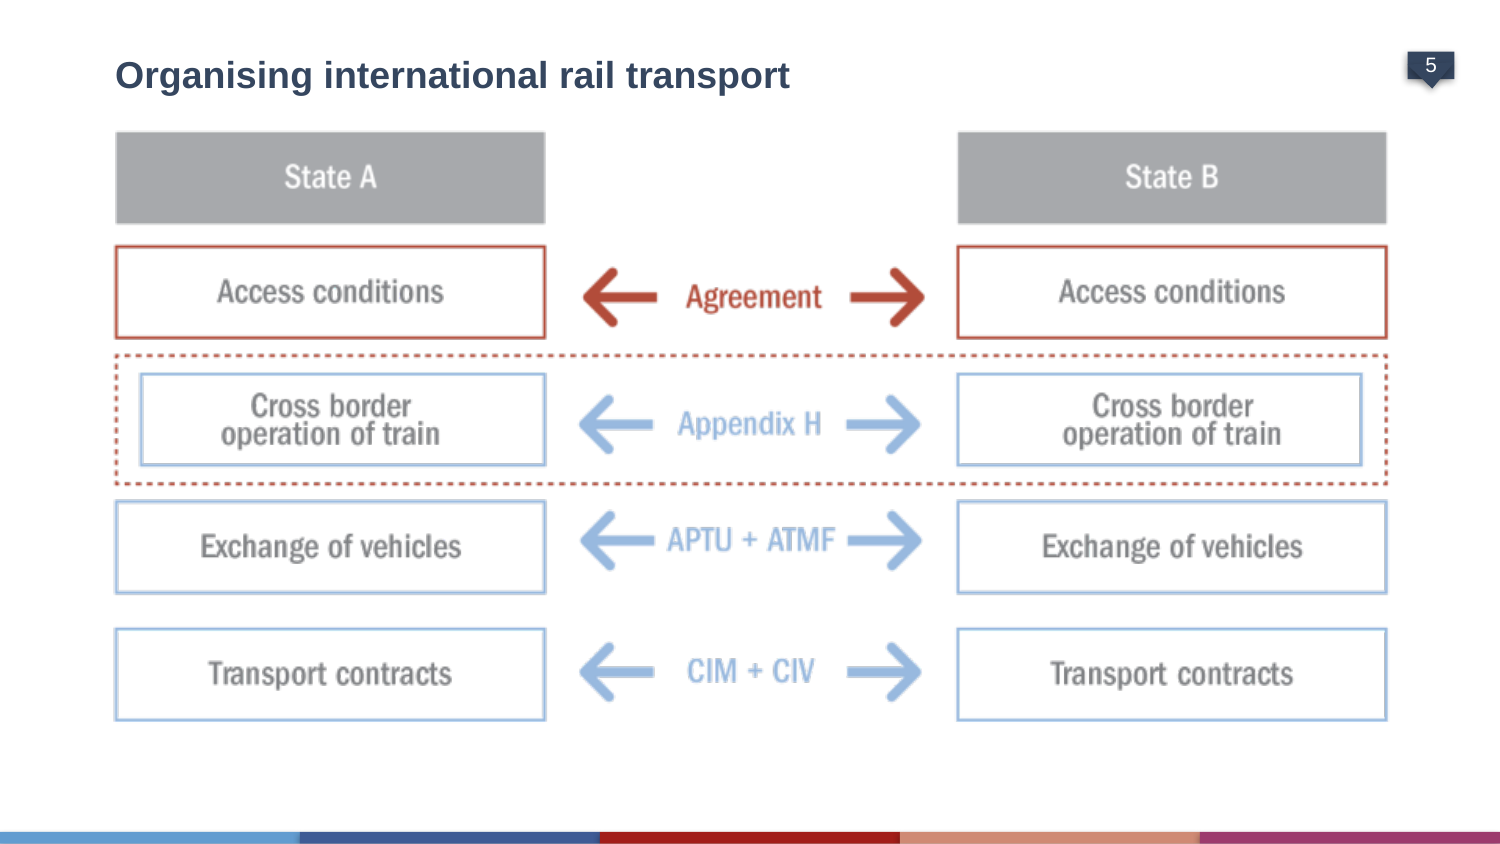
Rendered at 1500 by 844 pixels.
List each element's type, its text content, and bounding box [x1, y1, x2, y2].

picture [99, 90, 1410, 747]
title Organising international rail transport [100, 55, 1400, 89]
